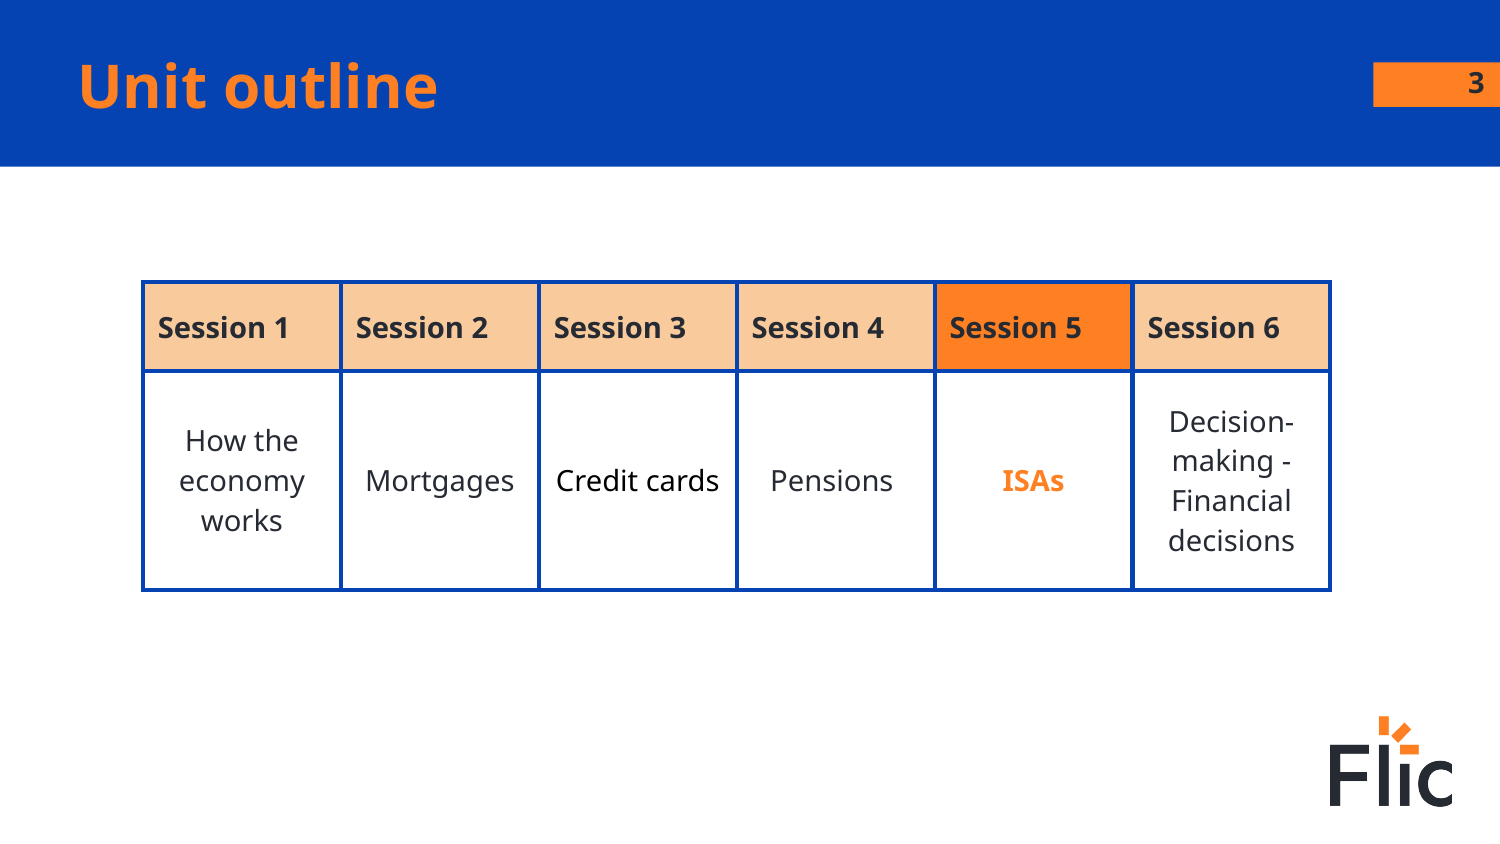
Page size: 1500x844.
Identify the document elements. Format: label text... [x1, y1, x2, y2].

slide_number 3 [1410, 49, 1500, 115]
table_cell How the economy works [145, 373, 339, 588]
table_cell ISAs [937, 373, 1130, 588]
title Unit outline [62, 41, 1331, 127]
table_cell Pensions [739, 373, 933, 588]
table_header Session 2 [343, 284, 537, 369]
table_header Session 5 [937, 284, 1130, 369]
table_header Session 4 [739, 284, 933, 369]
table_cell Mortgages [343, 373, 537, 588]
table_header Session 1 [145, 284, 339, 369]
table_cell Decision- making - Financial decisions [1135, 373, 1328, 588]
table_cell Credit cards [541, 373, 735, 588]
table_header Session 6 [1135, 284, 1328, 369]
picture [1330, 716, 1452, 807]
table_header Session 3 [541, 284, 735, 369]
